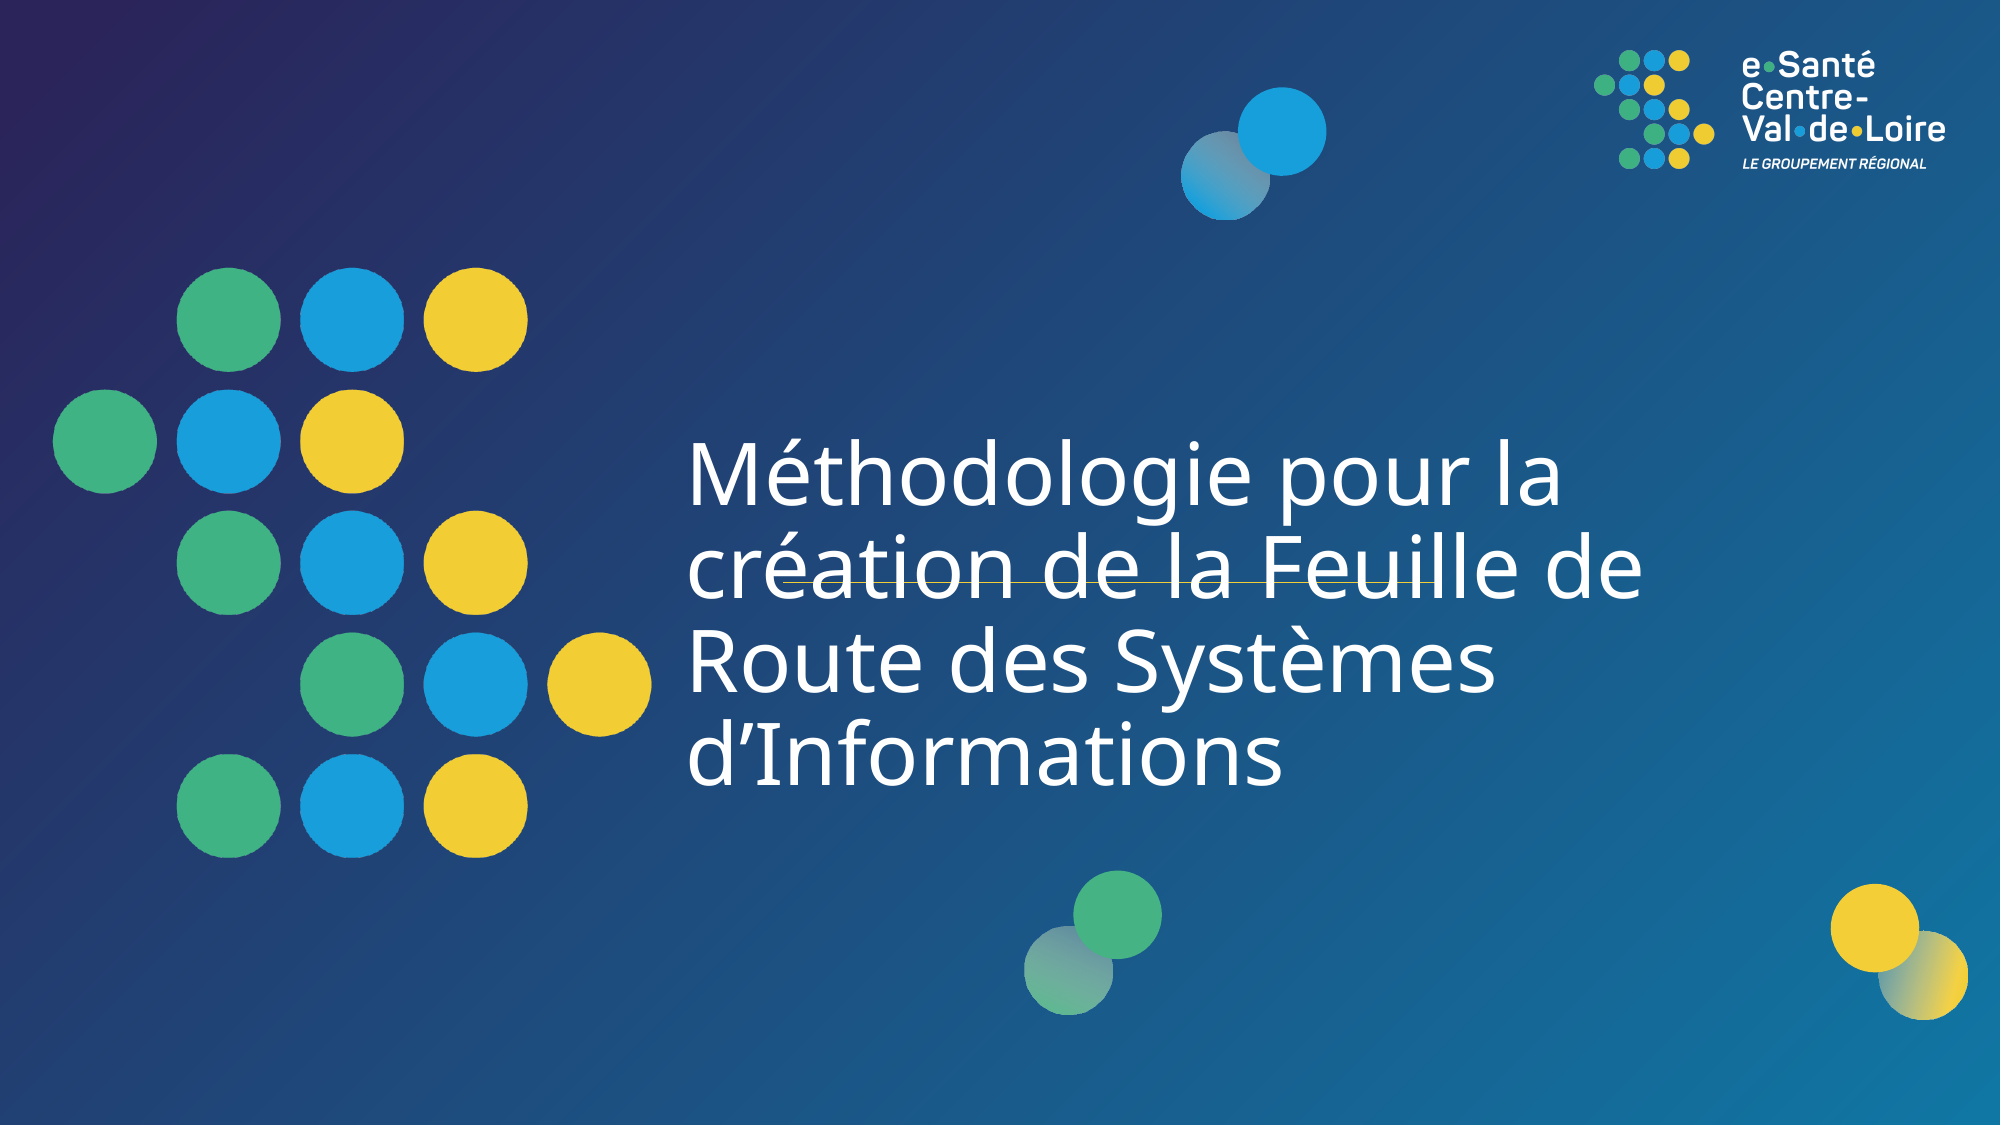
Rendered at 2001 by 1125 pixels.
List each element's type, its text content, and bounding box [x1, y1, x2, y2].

picture [52, 267, 660, 858]
picture [1594, 50, 1945, 169]
title Méthodologie pour la création de la Feuille de Route des Systèmes d’Informations [670, 420, 1922, 812]
